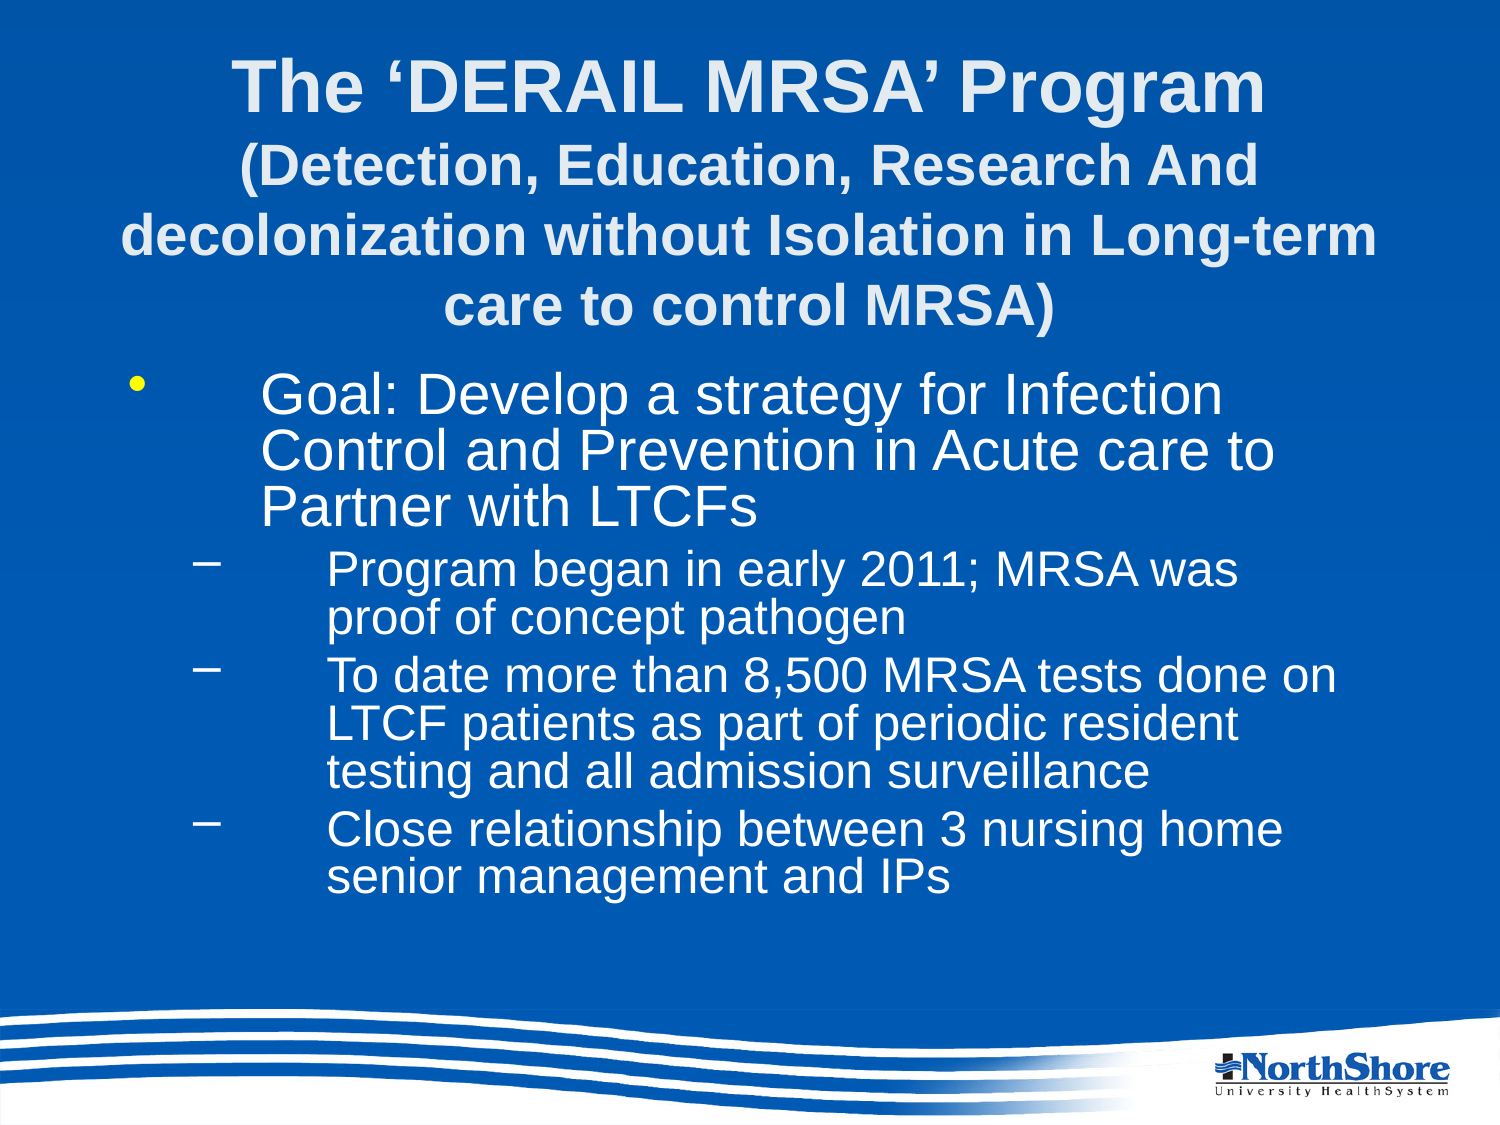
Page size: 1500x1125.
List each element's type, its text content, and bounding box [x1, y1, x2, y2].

picture [0, 1009, 1500, 1125]
list Goal: Develop a strategy for Infection Control and Prevention in Acute care to Partner with LTCFs Program began in early 2011; MRSA was proof of concept pathogen To date more than 8,500 MRSA tests done on LTCF patients as part of periodic resident testing and all admission surveillance Close relationship between 3 nursing home senior management and IPs [112, 362, 1376, 1101]
title The ‘DERAIL MRSA’ Program (Detection, Education, Research And decolonization without Isolation in Long-term care to control MRSA) [62, 112, 1438, 263]
